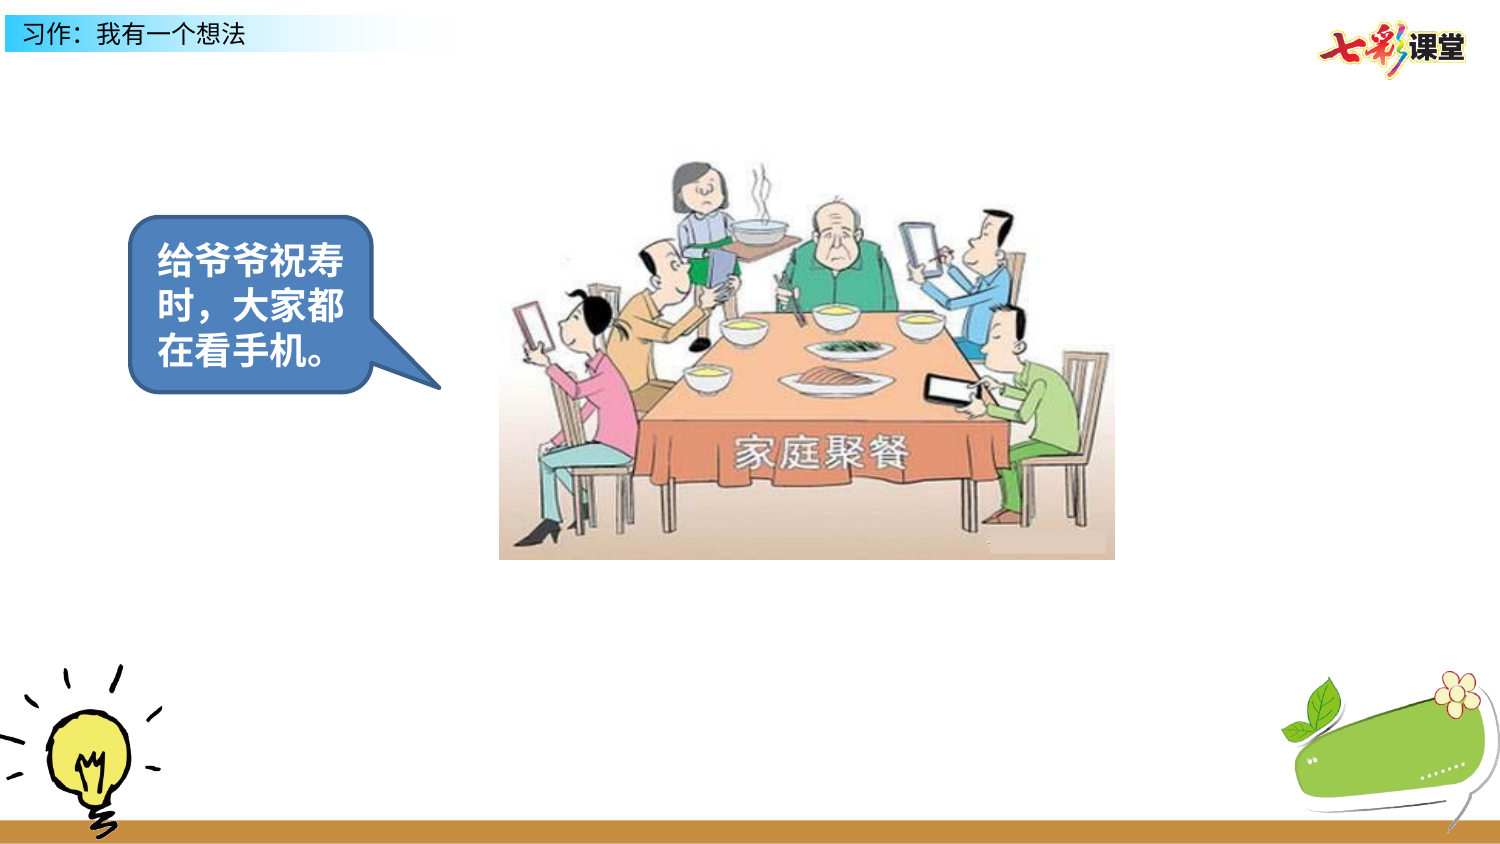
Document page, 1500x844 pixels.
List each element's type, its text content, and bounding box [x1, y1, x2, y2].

picture [0, 653, 178, 844]
picture [1277, 671, 1500, 833]
text_box 给爷爷祝寿时，大家都在看手机。 [128, 214, 442, 395]
picture [1316, 20, 1468, 80]
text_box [499, 129, 1115, 560]
